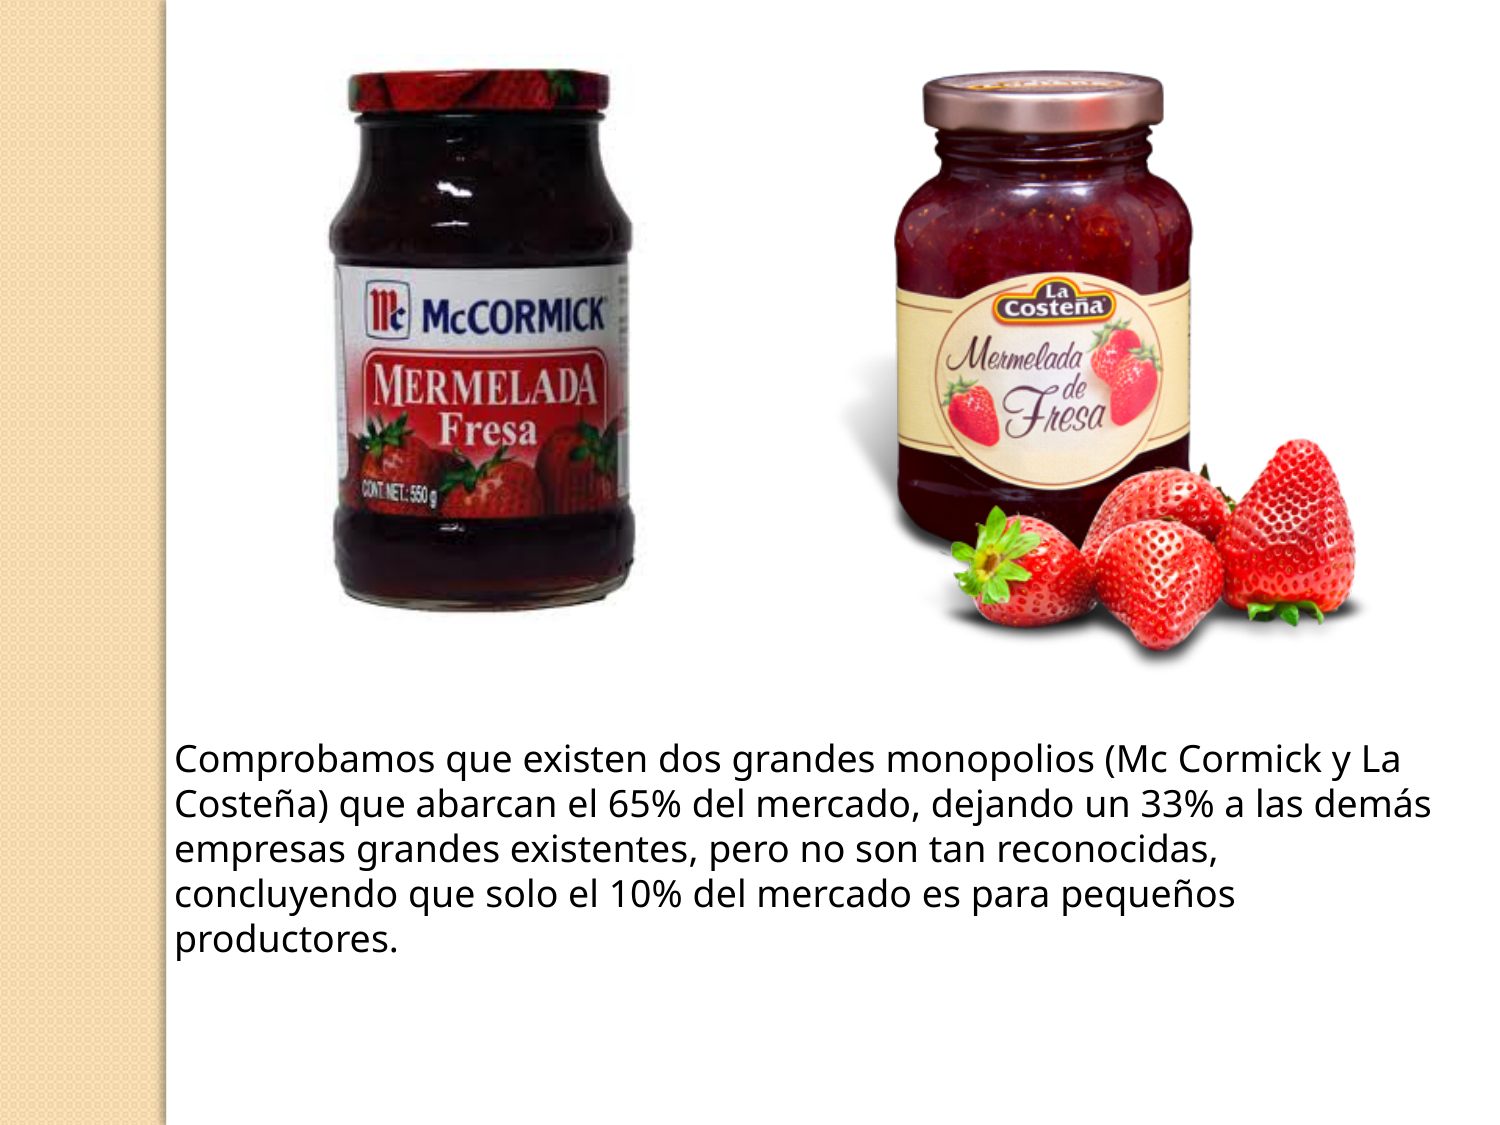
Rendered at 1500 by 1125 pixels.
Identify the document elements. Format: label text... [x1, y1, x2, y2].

picture [832, 66, 1376, 675]
picture [324, 54, 651, 624]
text_box Comprobamos que existen dos grandes monopolios (Mc Cormick y La Costeña) que abarcan el 65% del mercado, dejando un 33% a las demás empresas grandes existentes, pero no son tan reconocidas, concluyendo que solo el 10% del mercado es para pequeños productores. [159, 727, 1459, 1013]
